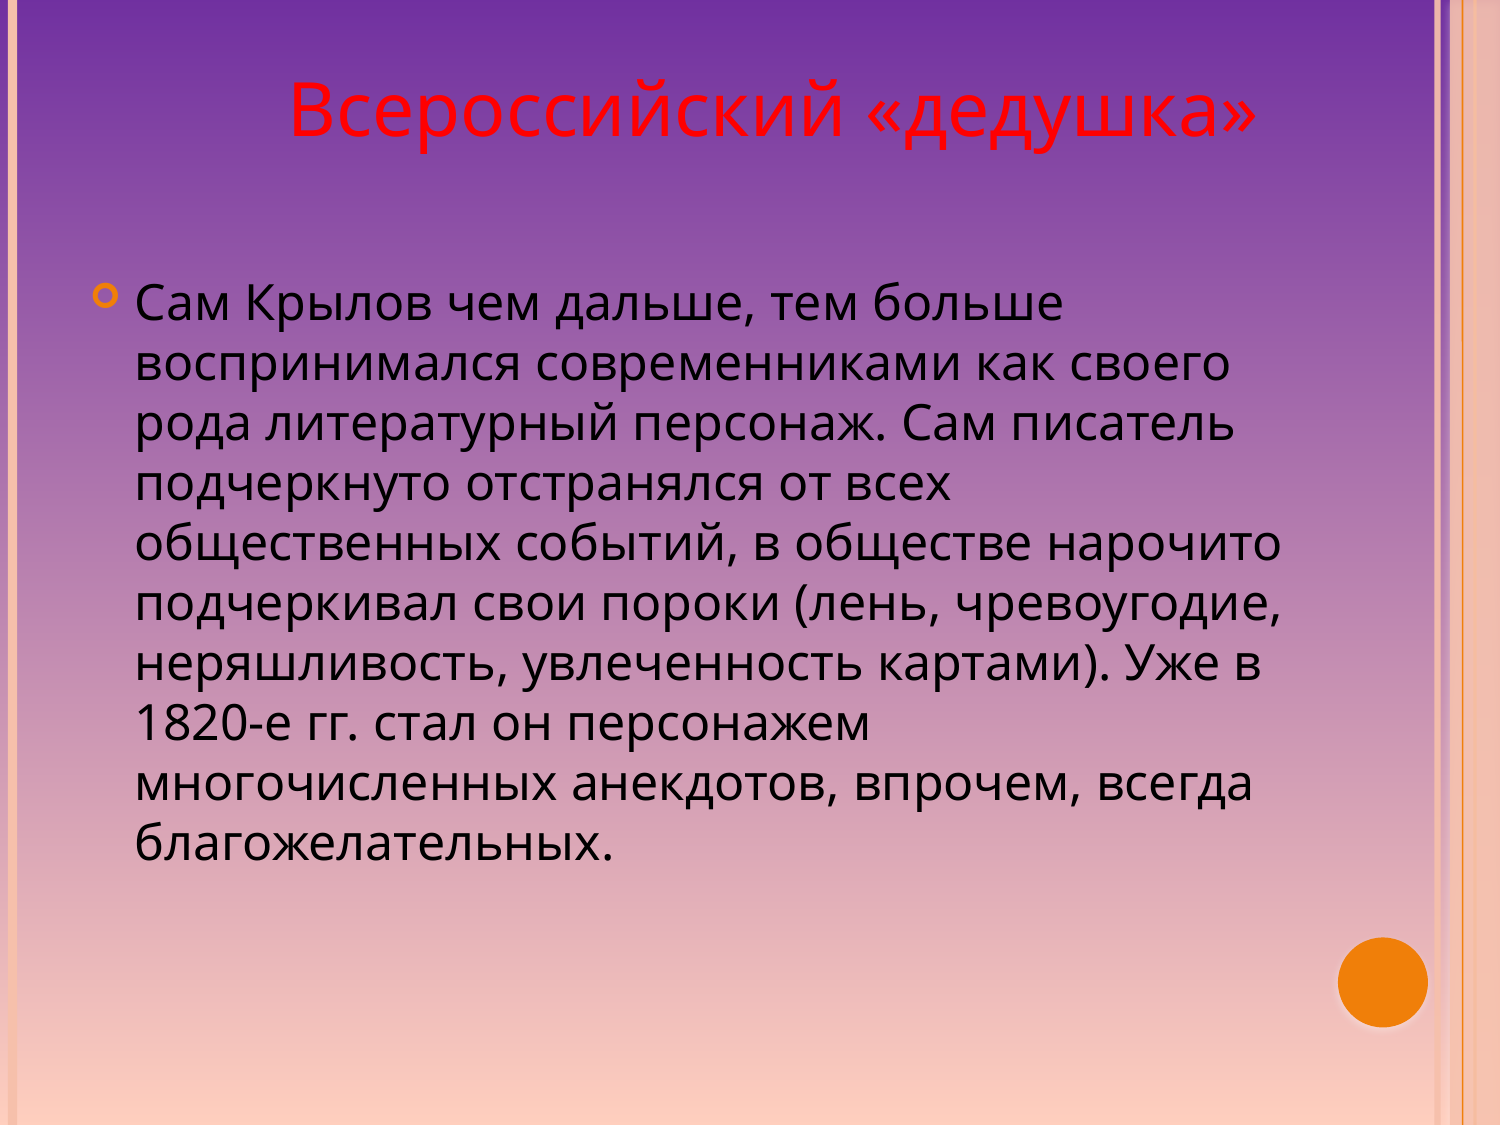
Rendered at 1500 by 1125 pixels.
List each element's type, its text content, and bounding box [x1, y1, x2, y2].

list Сам Крылов чем дальше, тем больше воспринимался современниками как своего рода литературный персонаж. Сам писатель подчеркнуто отстранялся от всех общественных событий, в обществе нарочито подчеркивал свои пороки (лень, чревоугодие, неряшливость, увлеченность картами). Уже в 1820-е гг. стал он персонажем многочисленных анекдотов, впрочем, всегда благожелательных. [75, 262, 1300, 1062]
text_box Всероссийский «дедушка» [123, 54, 1424, 160]
